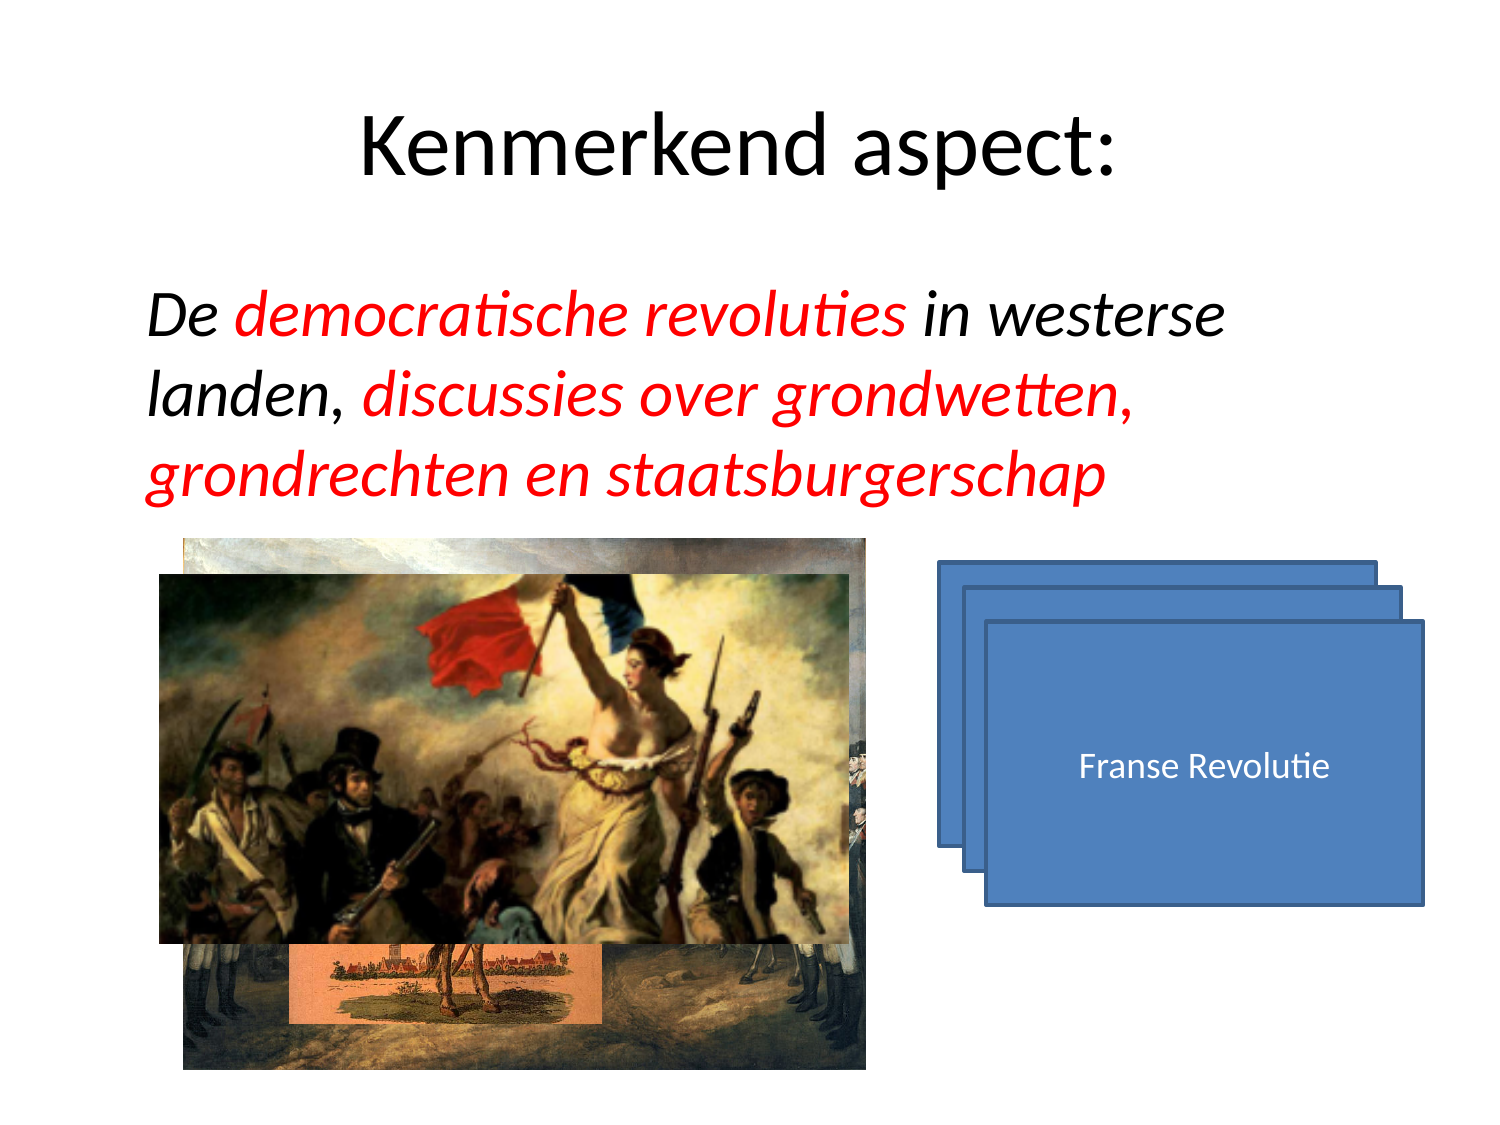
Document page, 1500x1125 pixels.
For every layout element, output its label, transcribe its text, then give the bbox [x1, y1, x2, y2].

picture [159, 538, 867, 1071]
text_box Amerikaanse Revolutie [937, 560, 1378, 848]
title Kenmerkend aspect: [75, 45, 1425, 233]
text_box Franse Revolutie [984, 619, 1425, 907]
text_box Patriotse Revolutie [962, 585, 1403, 873]
list De democratische revoluties in westerse landen, discussies over grondwetten, grondrechten en staatsburgerschap [75, 262, 1425, 1005]
